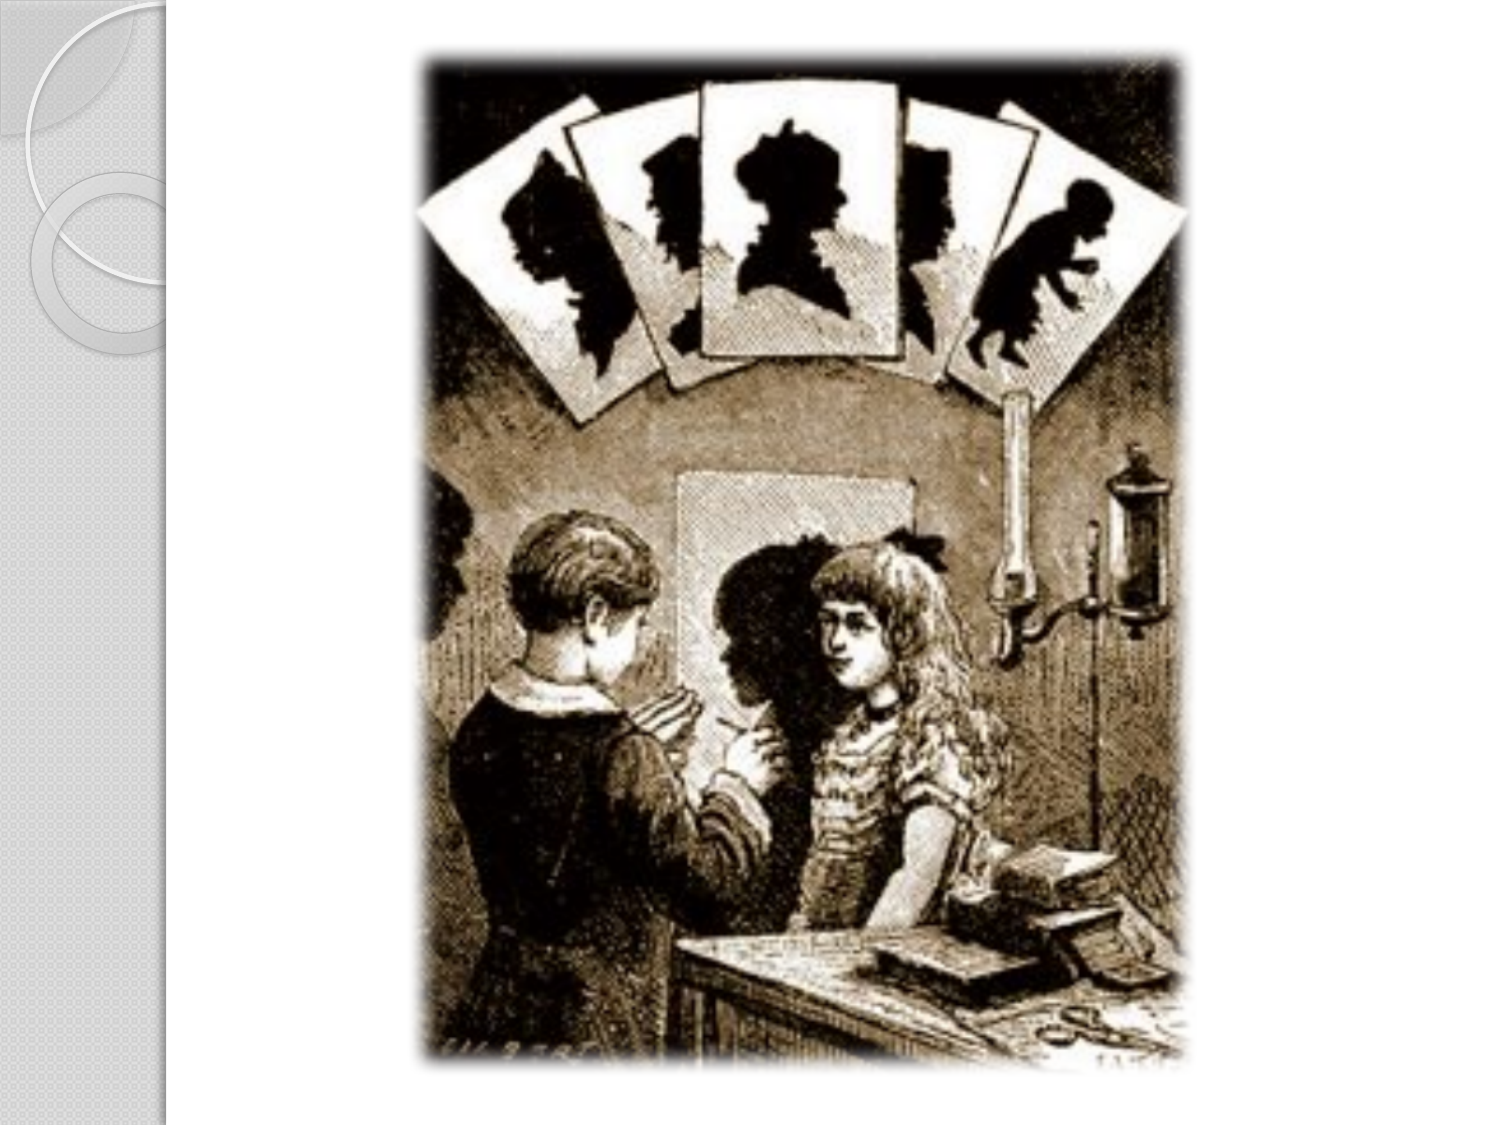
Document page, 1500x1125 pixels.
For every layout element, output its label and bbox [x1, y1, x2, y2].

list [407, 42, 1200, 1078]
